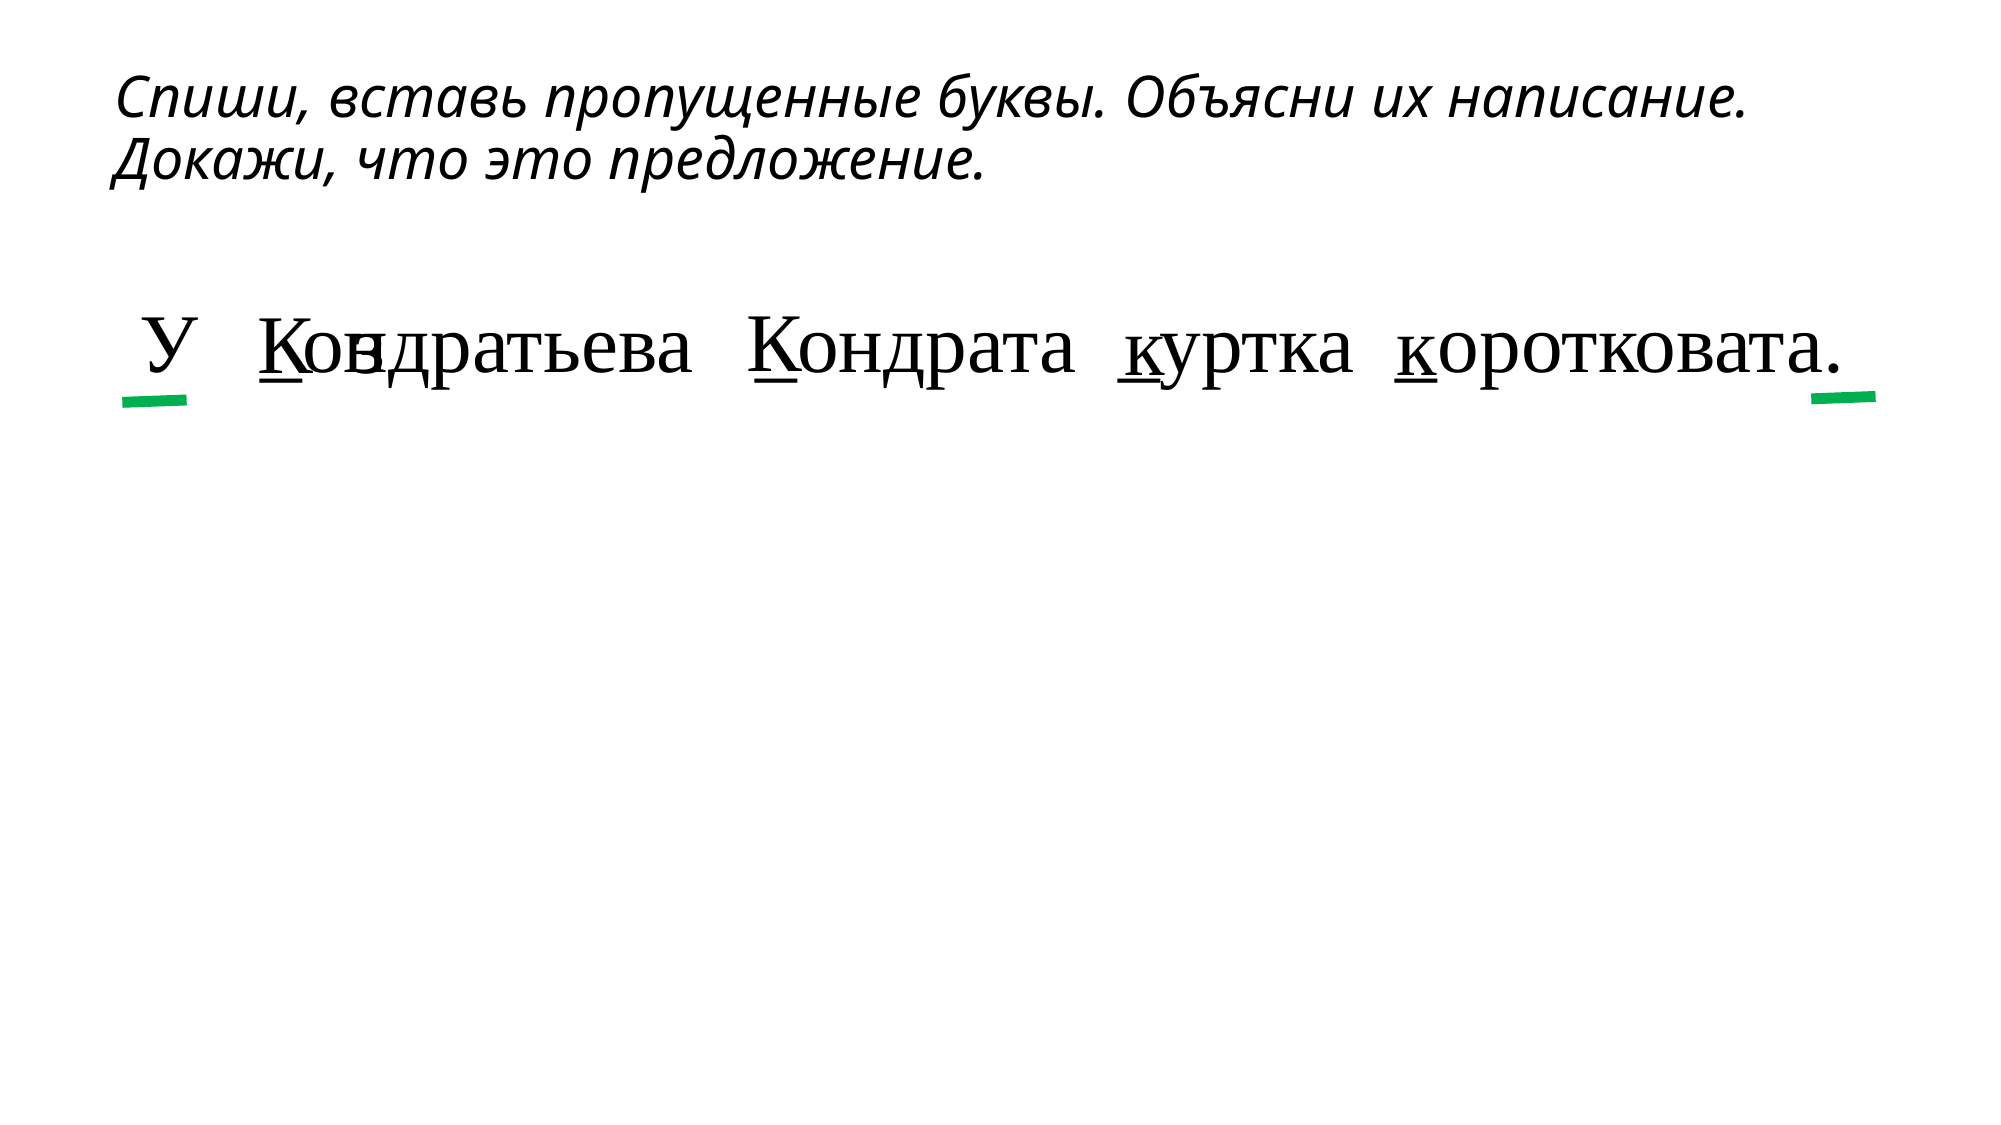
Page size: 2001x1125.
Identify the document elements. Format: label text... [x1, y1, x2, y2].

list У _ондратьева _ондрата _уртка _оротковата. [124, 292, 1887, 406]
text_box з [337, 293, 459, 407]
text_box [122, 399, 187, 403]
title Спиши, вставь пропущенные буквы. Объясни их написание. Докажи, что это предложение. [99, 59, 1863, 200]
text_box К [242, 294, 337, 407]
text_box к [1381, 295, 1503, 409]
text_box К [730, 291, 853, 405]
text_box к [1109, 295, 1231, 409]
